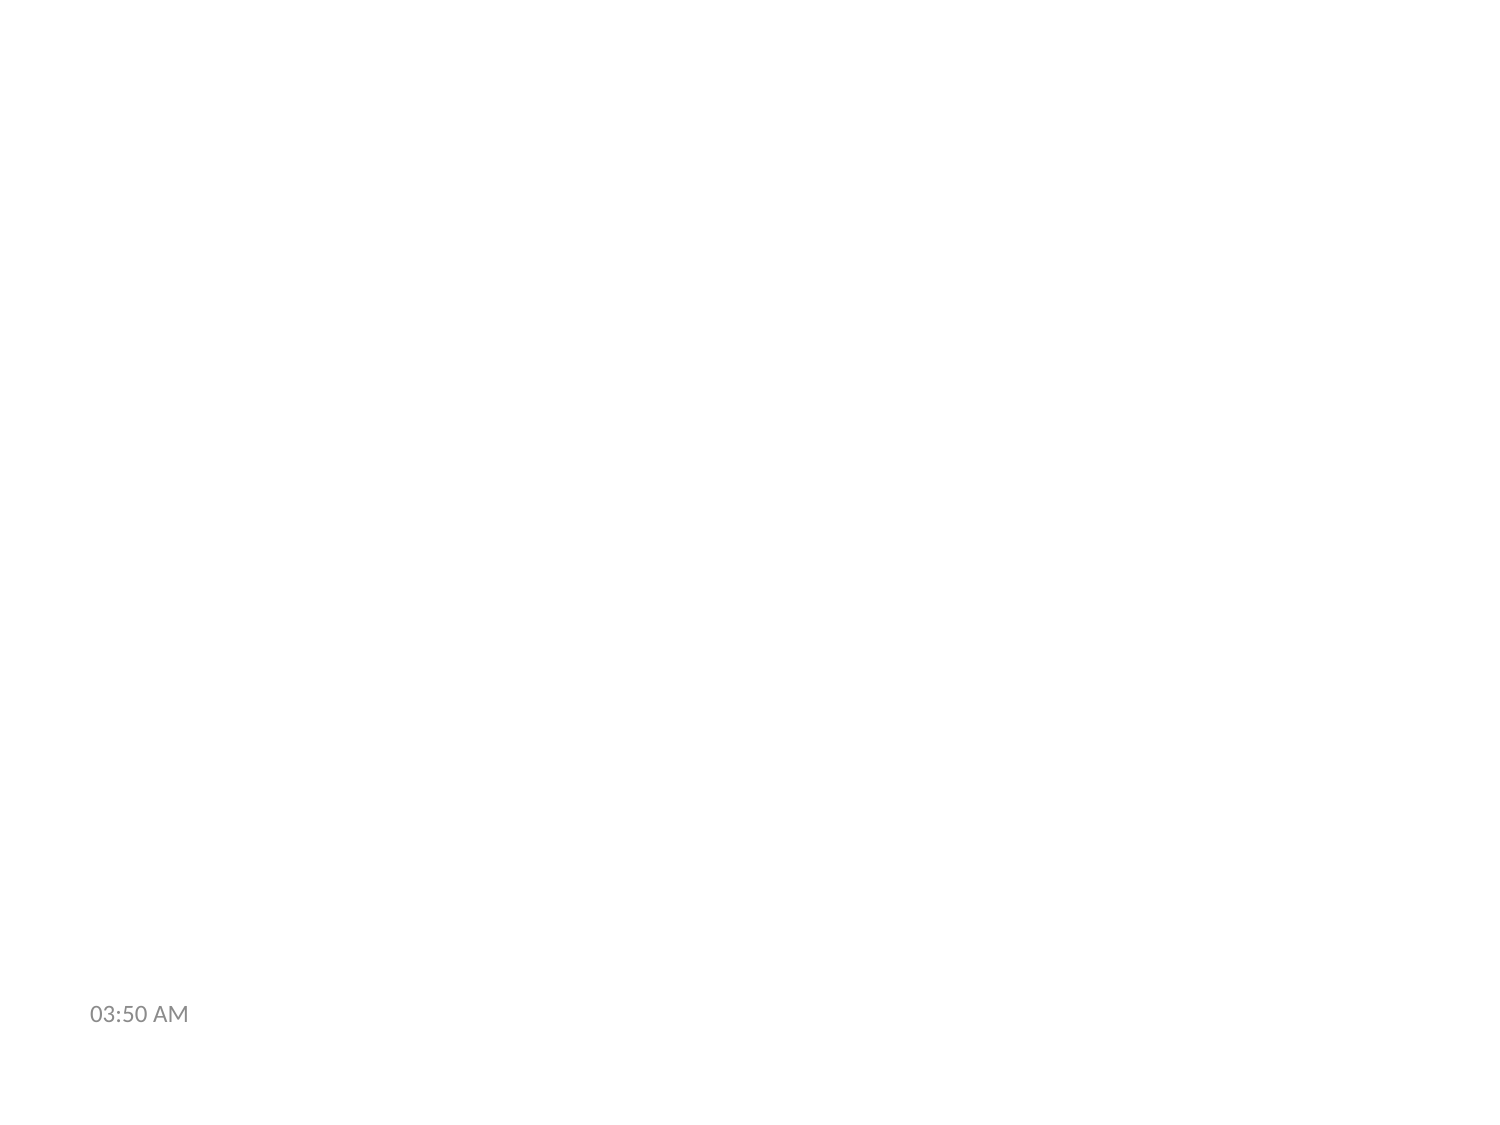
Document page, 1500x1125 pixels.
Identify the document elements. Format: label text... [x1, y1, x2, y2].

text_box 3:35 PM [75, 982, 425, 1043]
